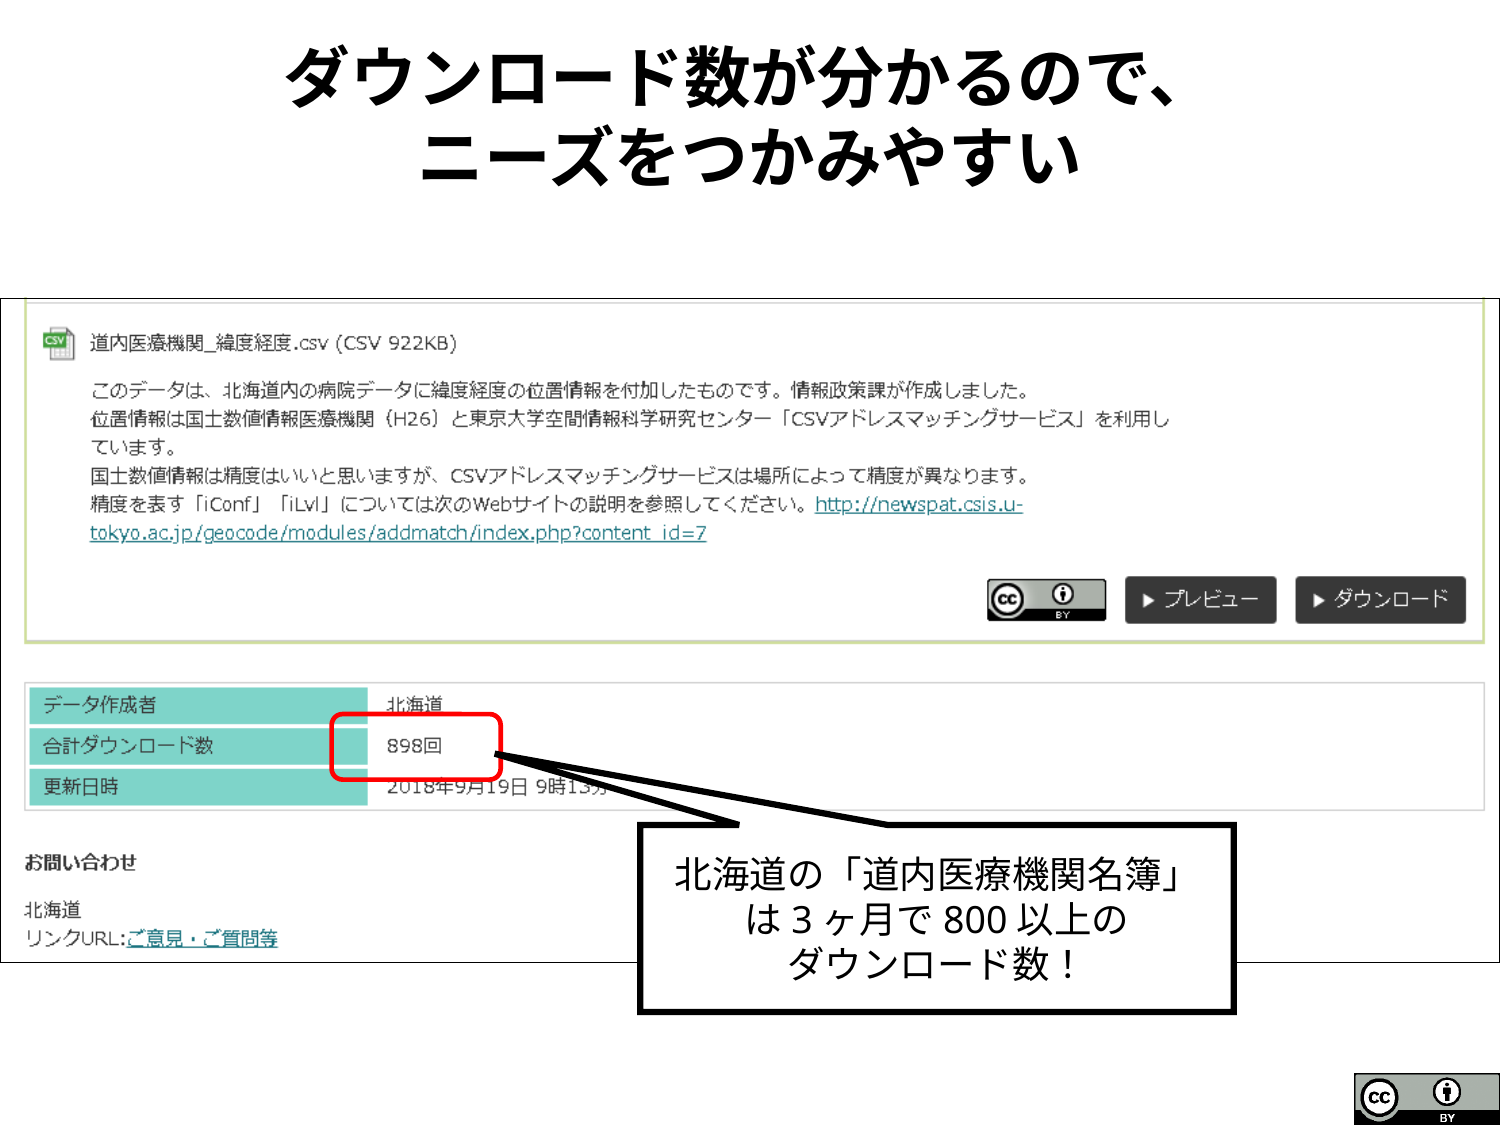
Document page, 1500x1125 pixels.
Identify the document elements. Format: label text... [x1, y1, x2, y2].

picture [0, 297, 1500, 963]
text_box 北海道の「道内医療機関名簿」 は3ヶ月で800以上の ダウンロード数！ [639, 963, 1235, 1013]
picture [1354, 1073, 1500, 1125]
text_box ダウンロード数が分かるので、 ニーズをつかみやすい [0, 28, 1500, 203]
